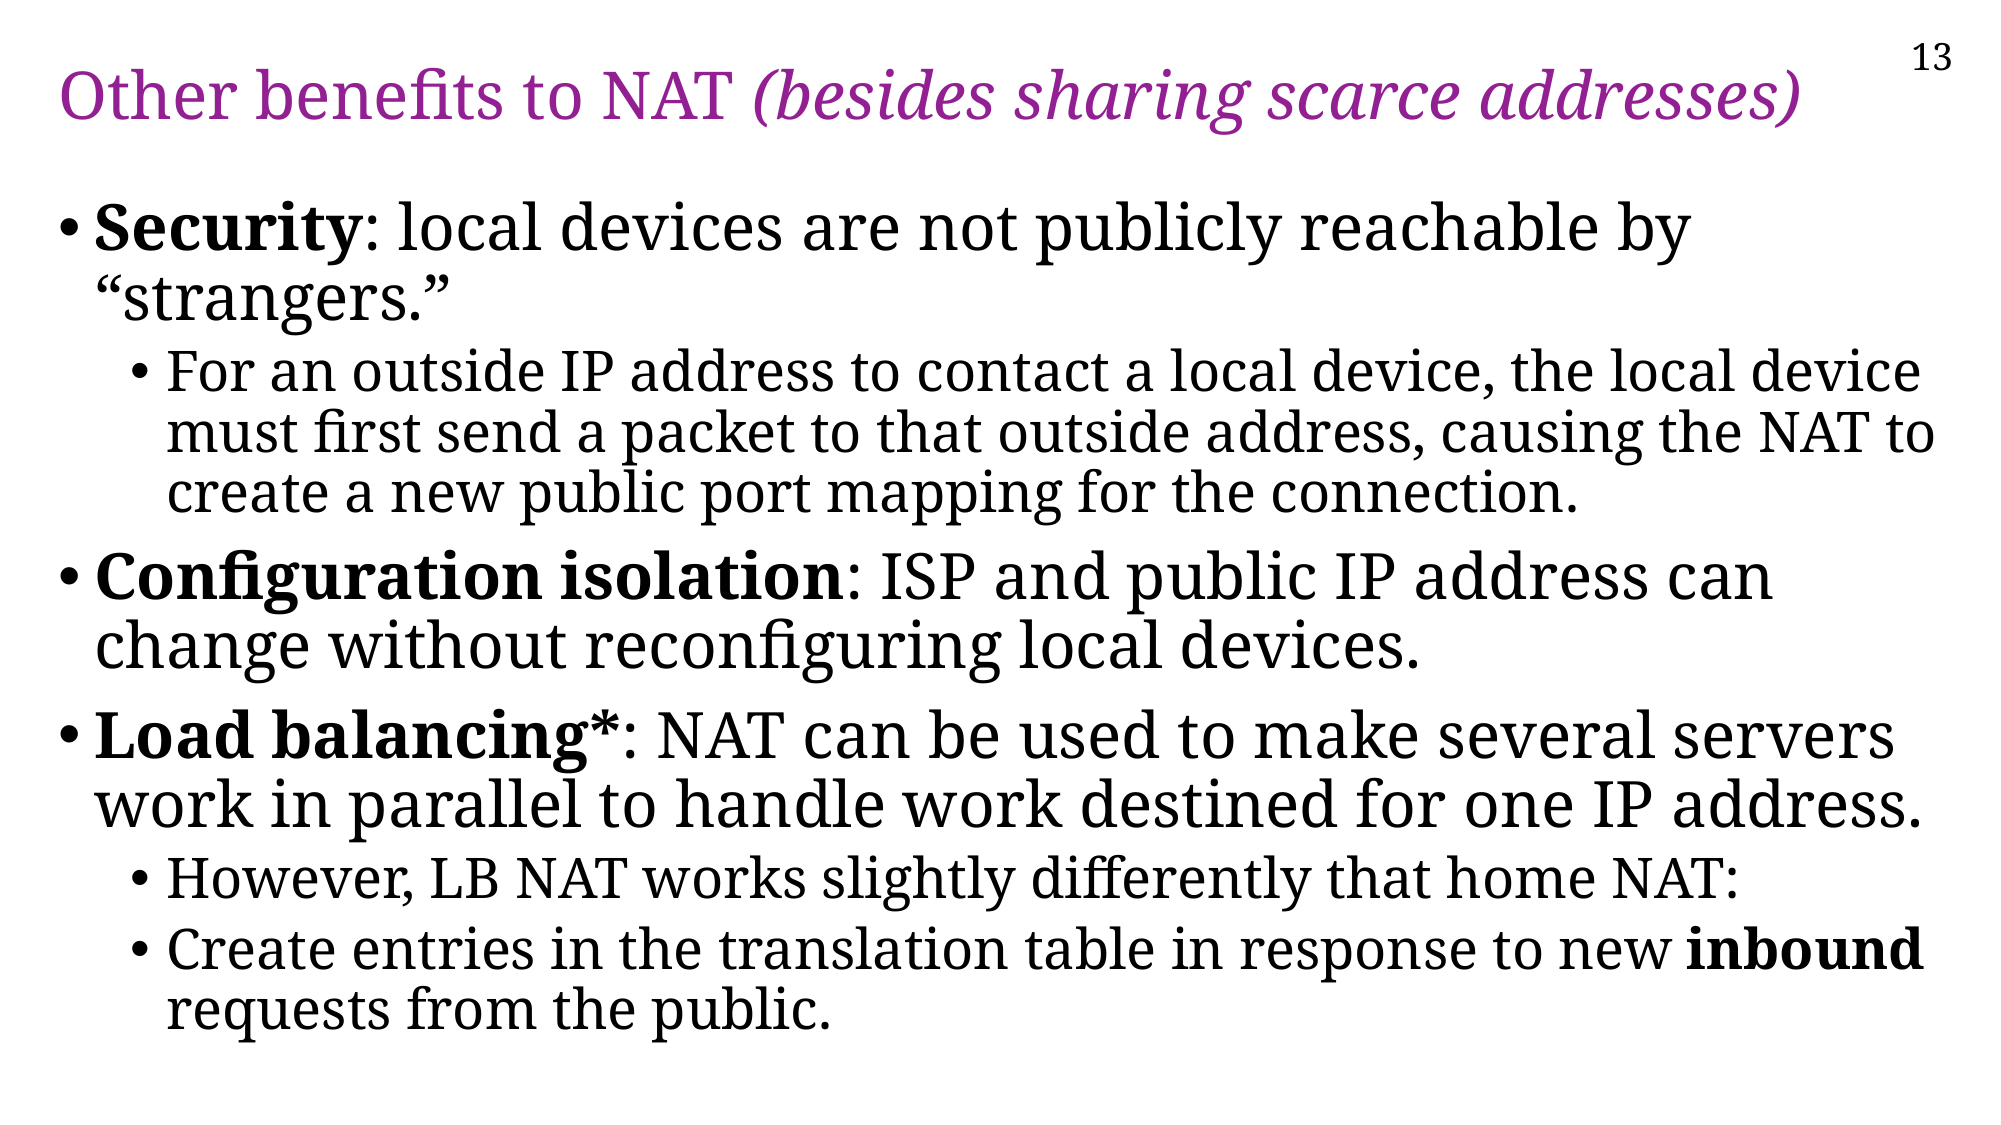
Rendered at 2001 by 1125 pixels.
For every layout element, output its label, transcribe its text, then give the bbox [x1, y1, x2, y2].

list Security: local devices are not publicly reachable by “strangers.” For an outside IP address to contact a local device, the local device must first send a packet to that outside address, causing the NAT to create a new public port mapping for the connection. Configuration isolation: ISP and public IP address can change without reconfiguring local devices. Load balancing*: NAT can be used to make several servers work in parallel to handle work destined for one IP address. However, LB NAT works slightly differently that home NAT: Create entries in the translation table in response to new inbound requests from the public. [43, 188, 1953, 1106]
title Other benefits to NAT (besides sharing scarce addresses) [43, 25, 1953, 171]
